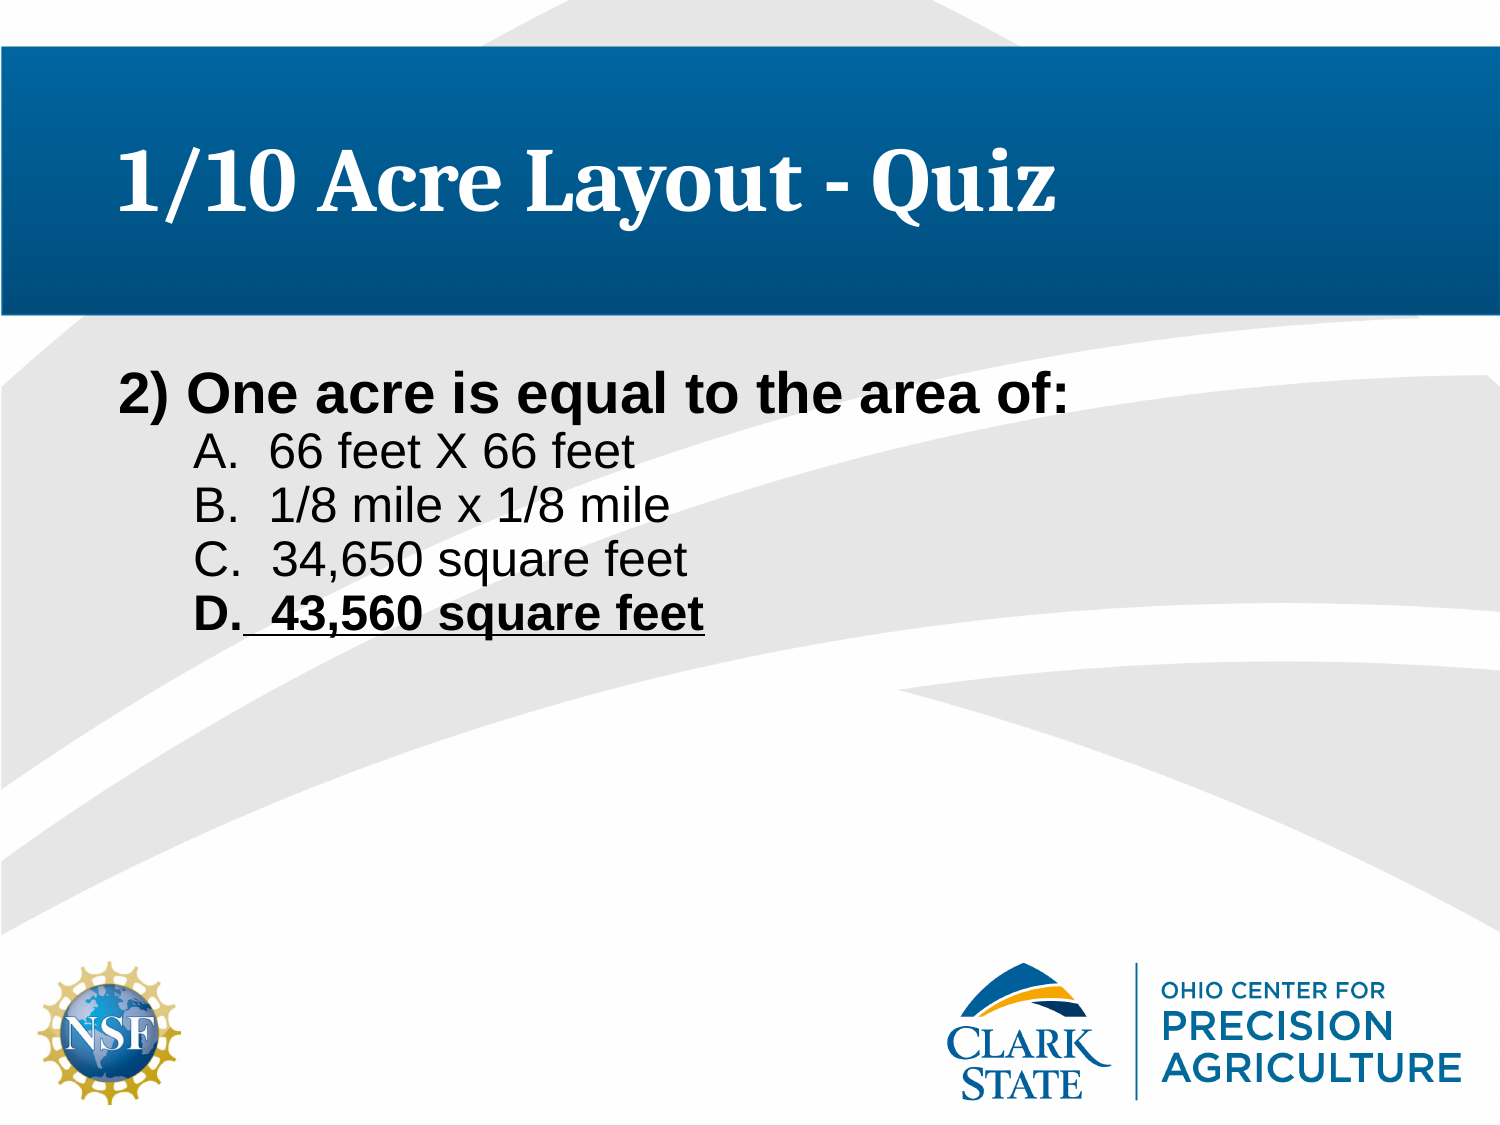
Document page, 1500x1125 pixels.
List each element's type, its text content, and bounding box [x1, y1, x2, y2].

list 2) One acre is equal to the area of: 66 feet X 66 feet 1/8 mile x 1/8 mile 34,650 square feet 43,560 square feet [103, 355, 1397, 897]
title 1/10 Acre Layout - Quiz [103, 50, 1397, 313]
picture [0, 0, 1500, 1125]
picture [4, 49, 1500, 313]
